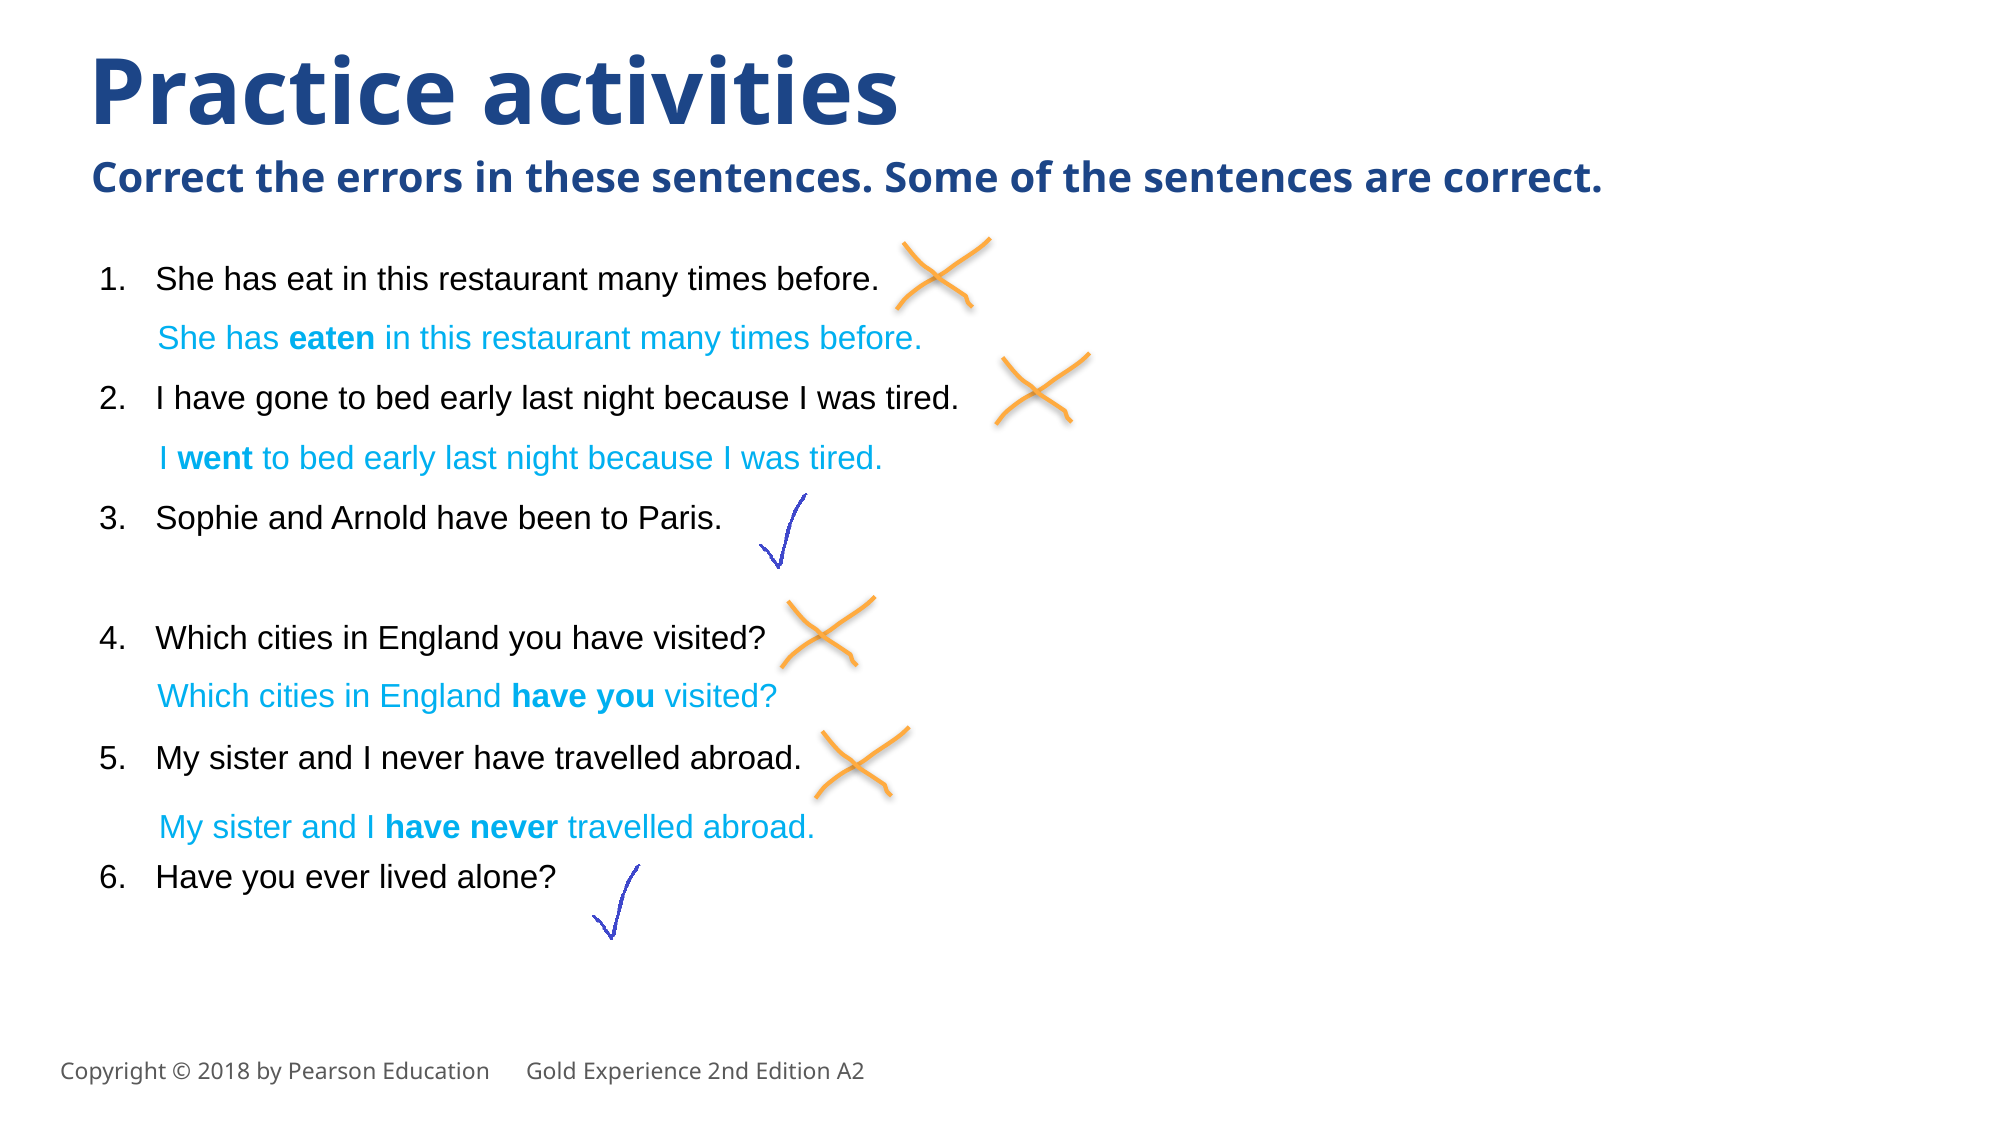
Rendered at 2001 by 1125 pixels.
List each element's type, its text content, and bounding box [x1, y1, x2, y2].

text_box Which cities in England have you visited? [142, 667, 793, 722]
text_box My sister and I have never travelled abroad. [144, 797, 831, 853]
text_box She has eaten in this restaurant many times before. [142, 309, 939, 364]
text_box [781, 596, 876, 669]
text_box I went to bed early last night because I was tired. [144, 428, 900, 484]
text_box She has eat in this restaurant many times before. I have gone to bed early last night because I was tired. Sophie and Arnold have been to Paris. Which cities in England you have visited? My sister and I never have travelled abroad. Have you ever lived alone? [84, 217, 1960, 903]
text_box Practice activities [73, 37, 1181, 169]
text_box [815, 726, 910, 799]
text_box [995, 352, 1090, 425]
footer Copyright © 2018 by Pearson Education Gold Experience 2nd Edition A2 [45, 1040, 1084, 1101]
text_box Correct the errors in these sentences. Some of the sentences are correct. [76, 148, 1960, 217]
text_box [896, 237, 991, 310]
picture [560, 850, 667, 951]
picture [727, 480, 834, 581]
